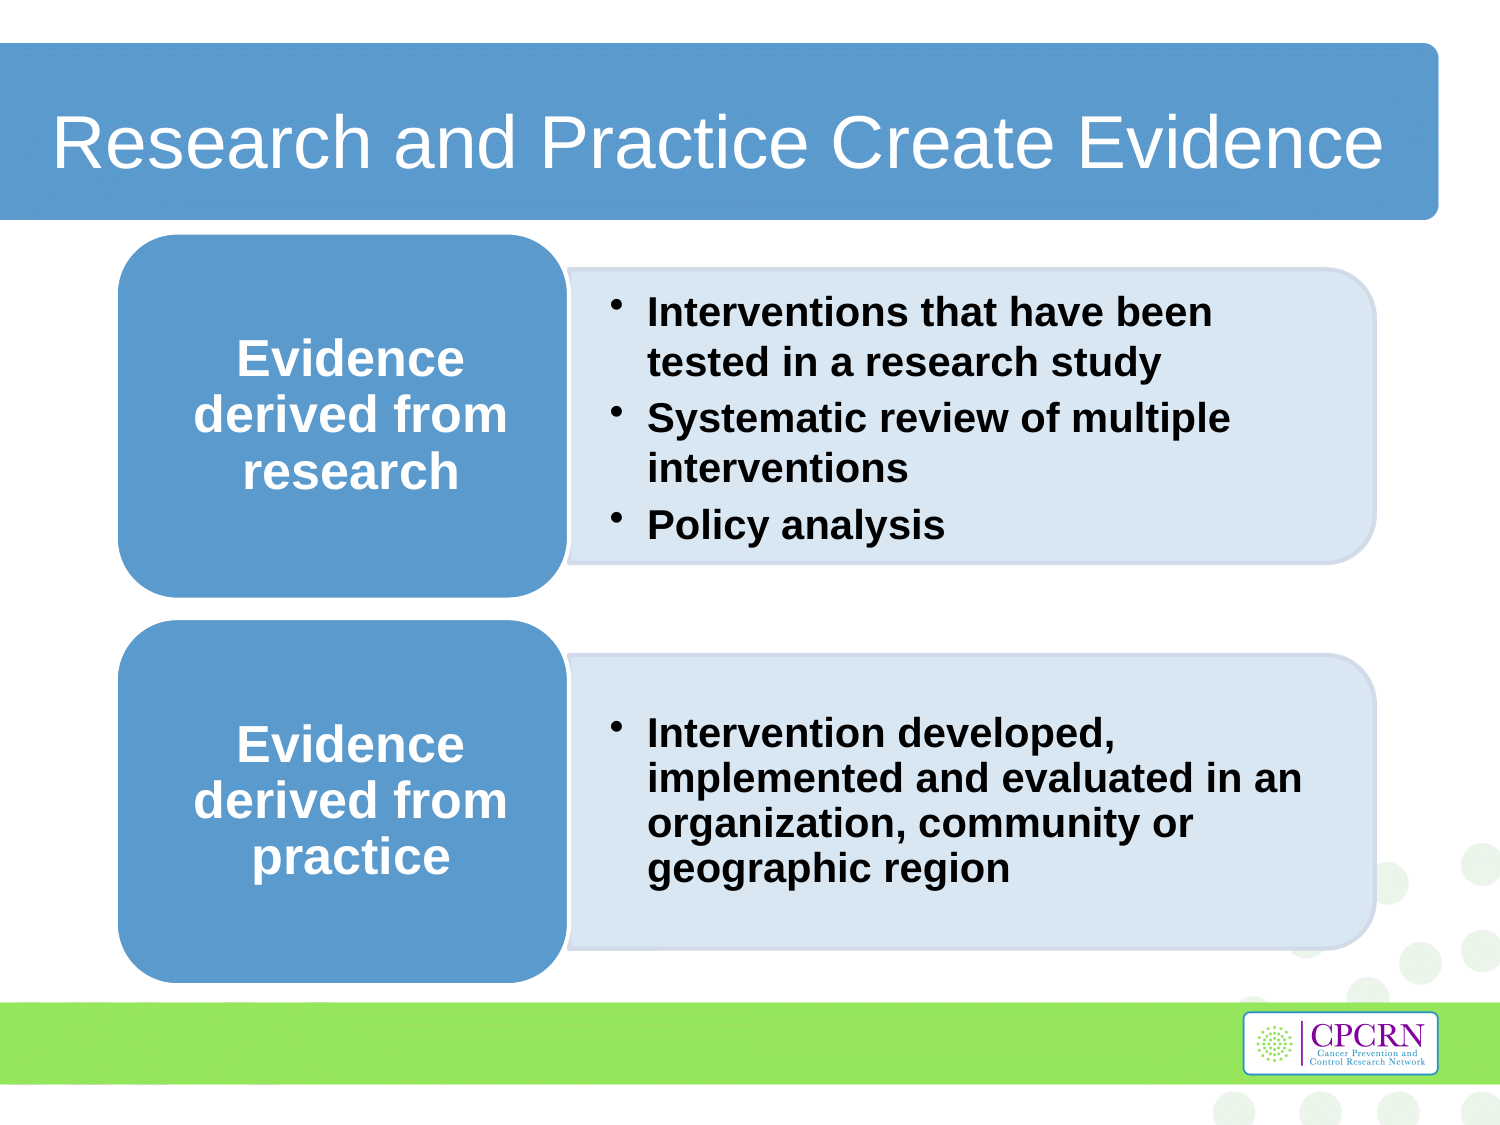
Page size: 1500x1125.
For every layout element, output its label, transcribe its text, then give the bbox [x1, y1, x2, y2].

picture [0, 0, 1500, 1125]
title Research and Practice Create Evidence [36, 45, 1500, 233]
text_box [115, 232, 1376, 986]
